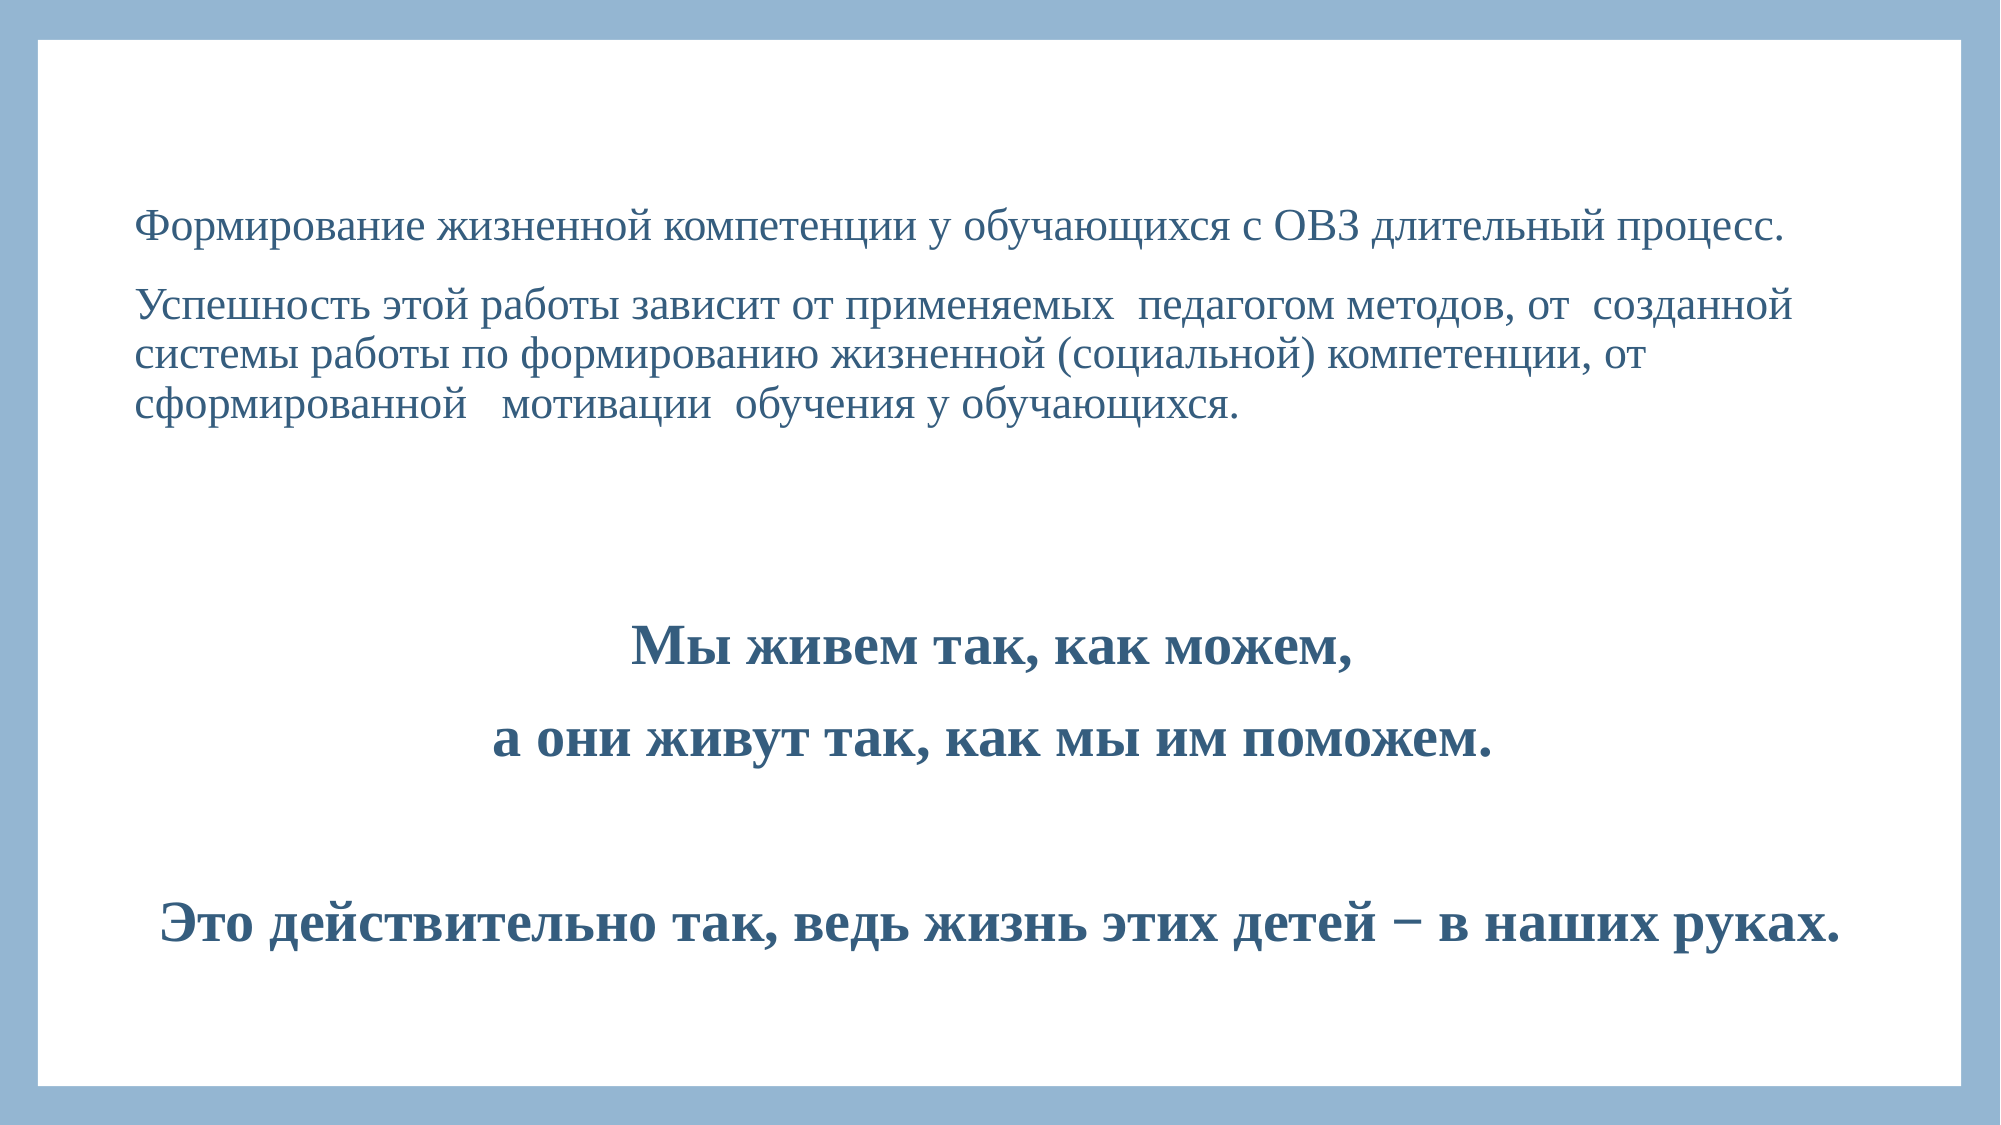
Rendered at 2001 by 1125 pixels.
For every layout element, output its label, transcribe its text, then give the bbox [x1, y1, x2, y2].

list Формирование жизненной компетенции у обучающихся с ОВЗ длительный процесс. Успешность этой работы зависит от применяемых педагогом методов, от созданной системы работы по формированию жизненной (социальной) компетенции, от сформированной мотивации обучения у обучающихся. Мы живем так, как можем, а они живут так, как мы им поможем. Это действительно так, ведь жизнь этих детей − в наших руках. [111, 193, 1881, 1000]
